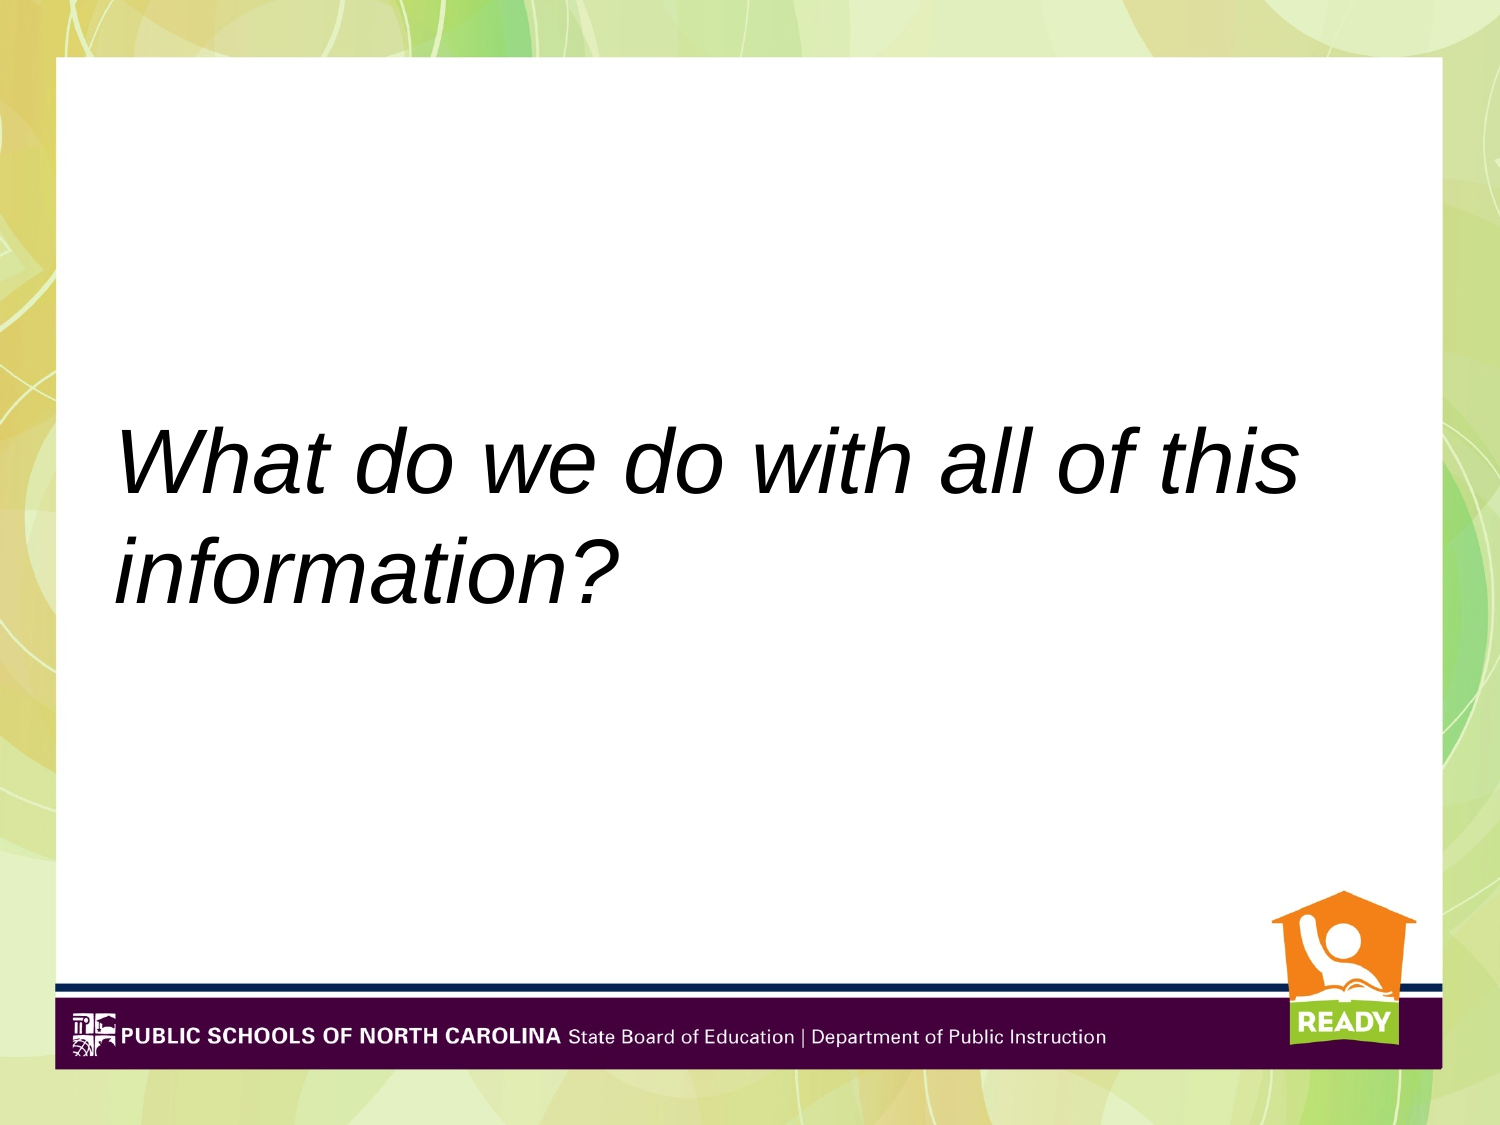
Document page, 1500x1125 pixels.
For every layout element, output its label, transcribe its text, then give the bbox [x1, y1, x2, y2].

text_box What do we do with all of this information? [99, 324, 1425, 870]
picture [0, 0, 1500, 1125]
